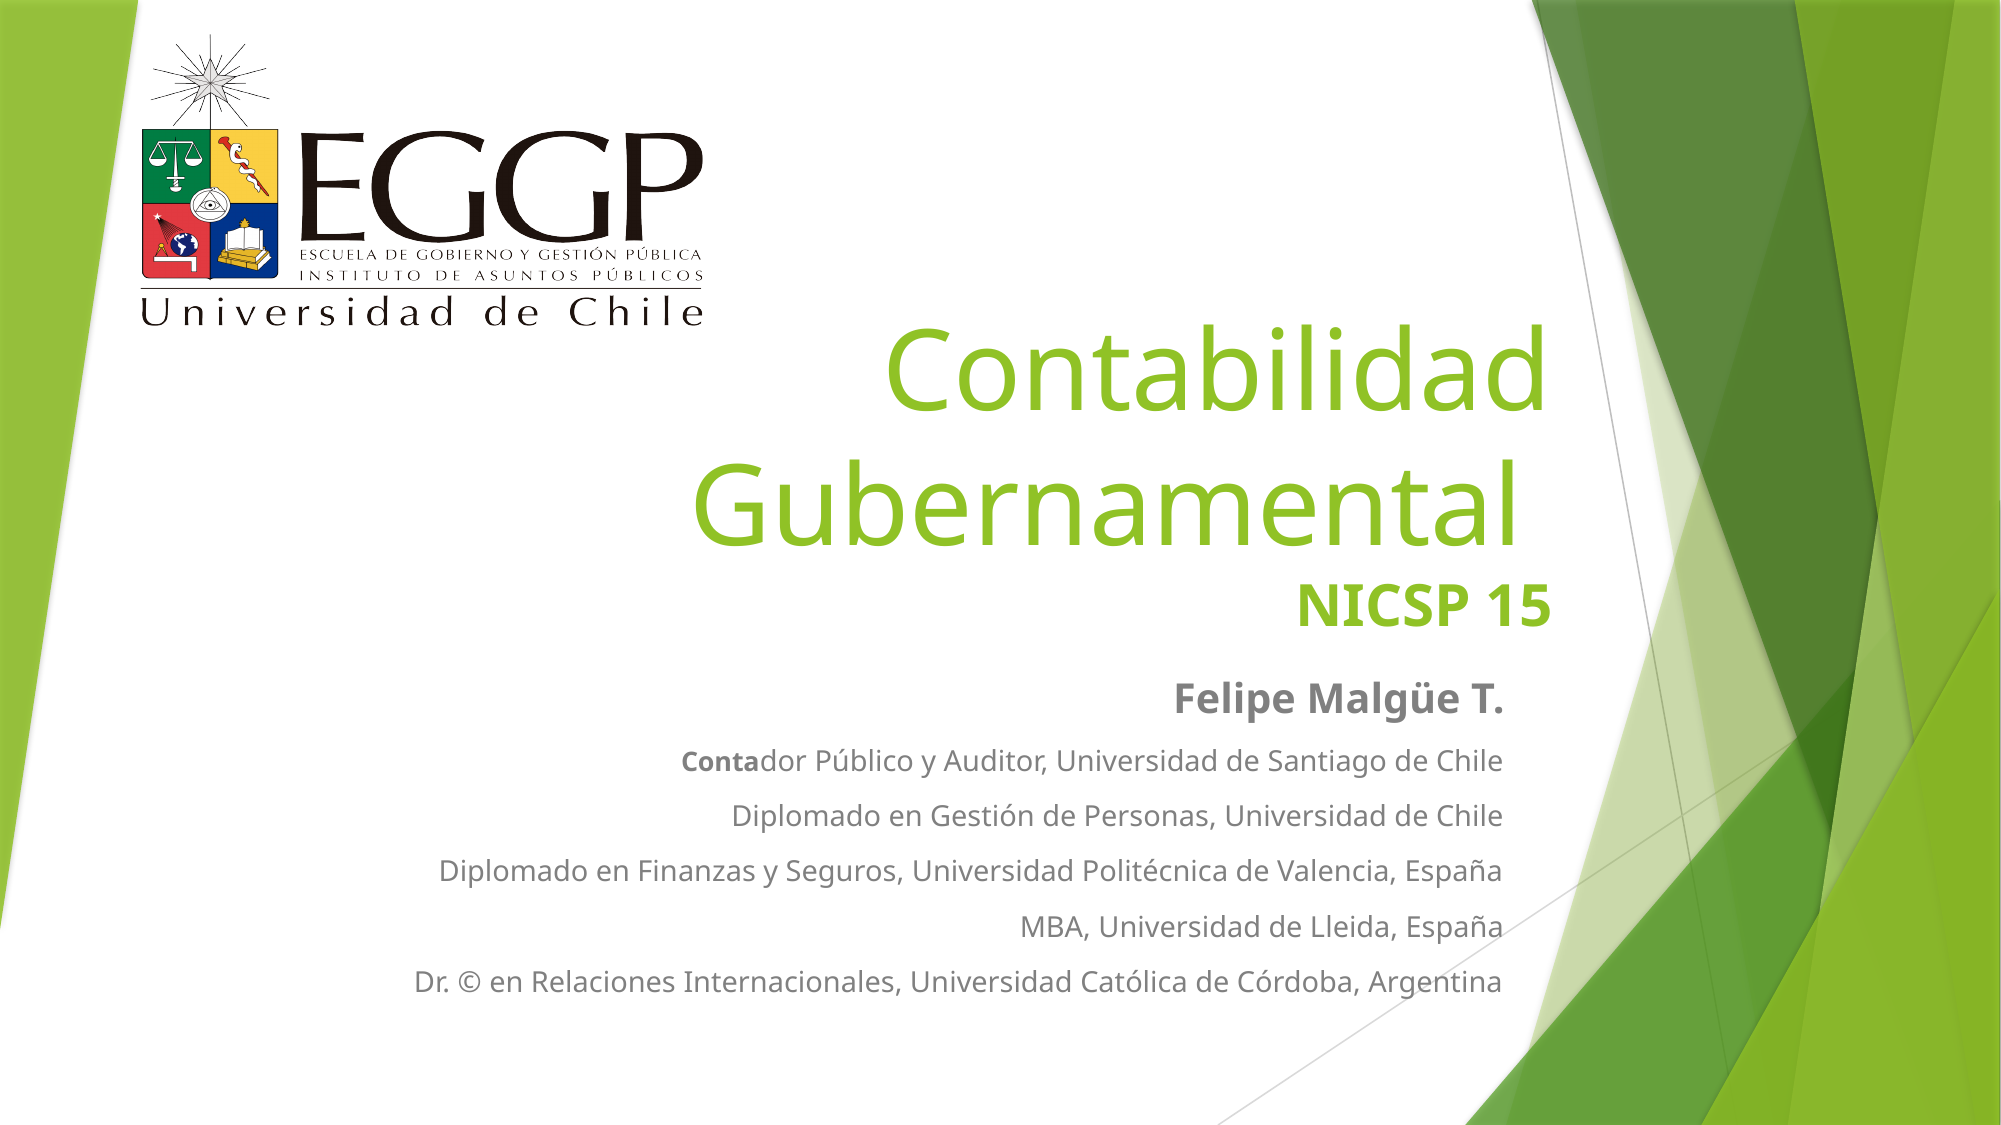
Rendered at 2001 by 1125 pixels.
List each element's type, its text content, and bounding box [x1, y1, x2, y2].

title Contabilidad Gubernamental NICSP 15 [397, 582, 1568, 646]
picture [112, 8, 730, 352]
subtitle Felipe Malgüe T. Contador Público y Auditor, Universidad de Santiago de Chile Diplomado en Gestión de Personas, Universidad de Chile Diplomado en Finanzas y Seguros, Universidad Politécnica de Valencia, España MBA, Universidad de Lleida, España Dr. © en Relaciones Internacionales, Universidad Católica de Córdoba, Argentina [247, 664, 1520, 1006]
